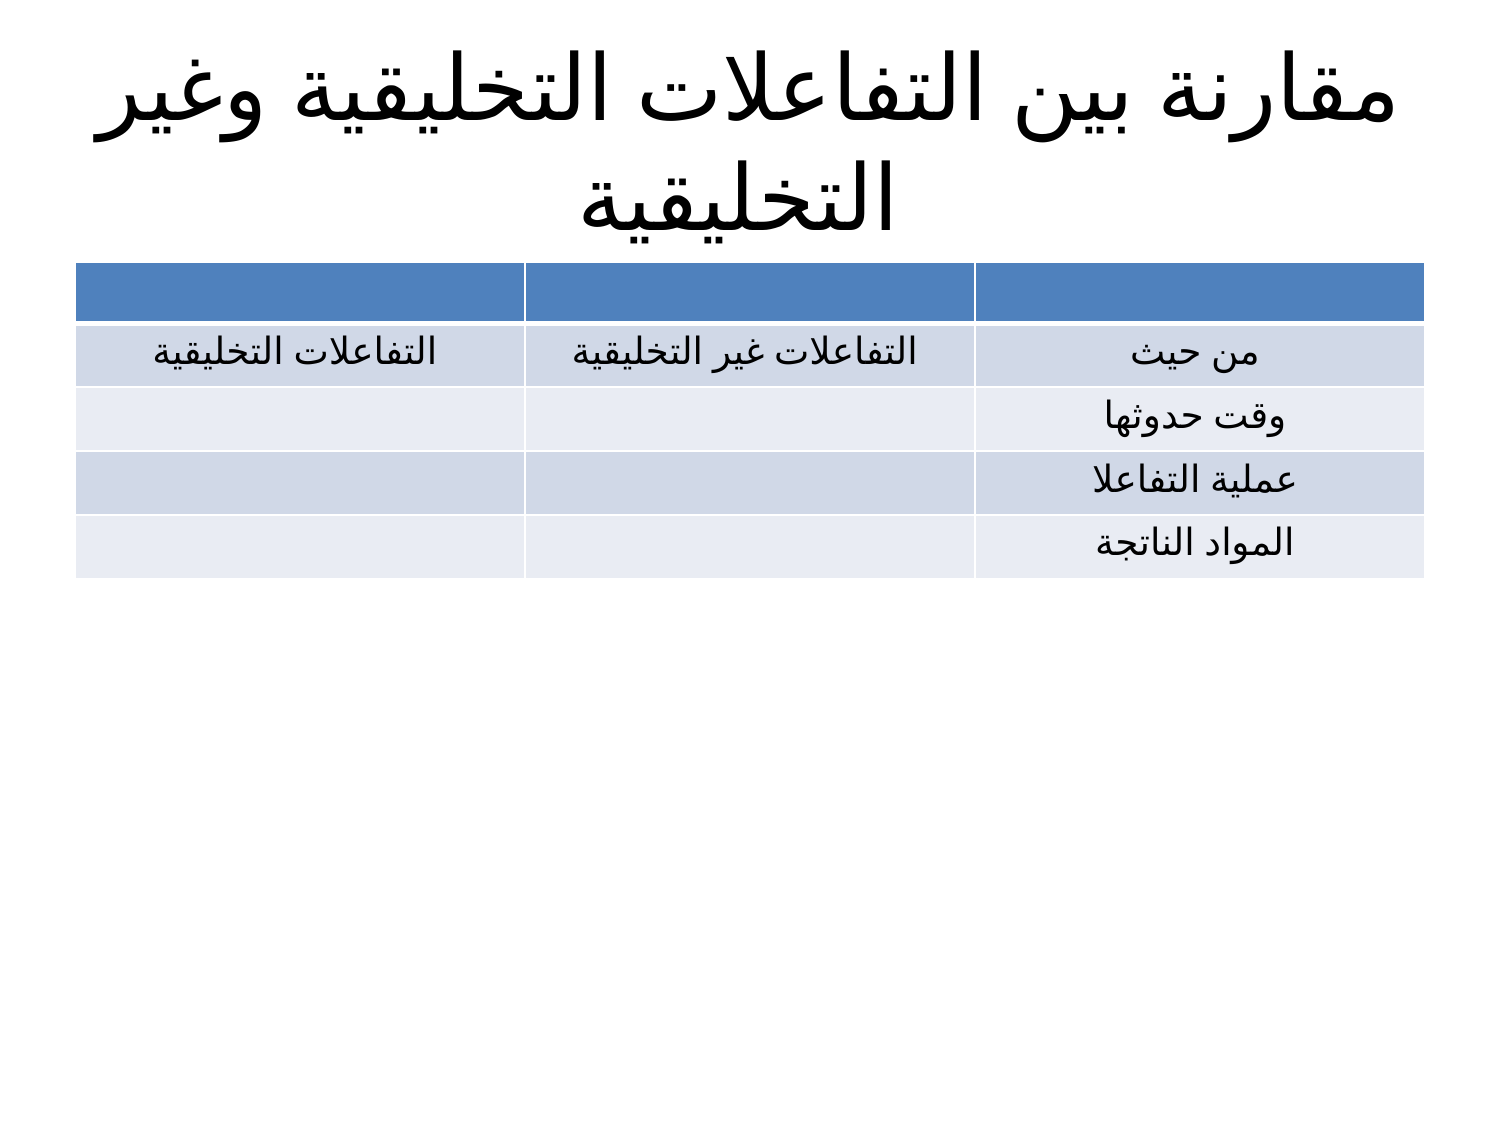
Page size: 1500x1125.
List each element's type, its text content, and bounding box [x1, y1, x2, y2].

table_cell [76, 516, 524, 578]
table_header [976, 263, 1424, 321]
table_cell التفاعلات التخليقية [76, 326, 524, 386]
table_header [76, 263, 524, 321]
table_cell وقت حدوثها [976, 388, 1424, 450]
table_cell عملية التفاعلا [976, 452, 1424, 514]
table_header [526, 263, 974, 321]
title مقارنة بين التفاعلات التخليقية وغير التخليقية [75, 45, 1425, 233]
table_cell [76, 452, 524, 514]
table_cell المواد الناتجة [976, 516, 1424, 578]
table_cell [526, 452, 974, 514]
table_cell [526, 516, 974, 578]
table_cell [526, 388, 974, 450]
table_cell [76, 388, 524, 450]
table_cell من حيث [976, 326, 1424, 386]
table_cell التفاعلات غير التخليقية [526, 326, 974, 386]
